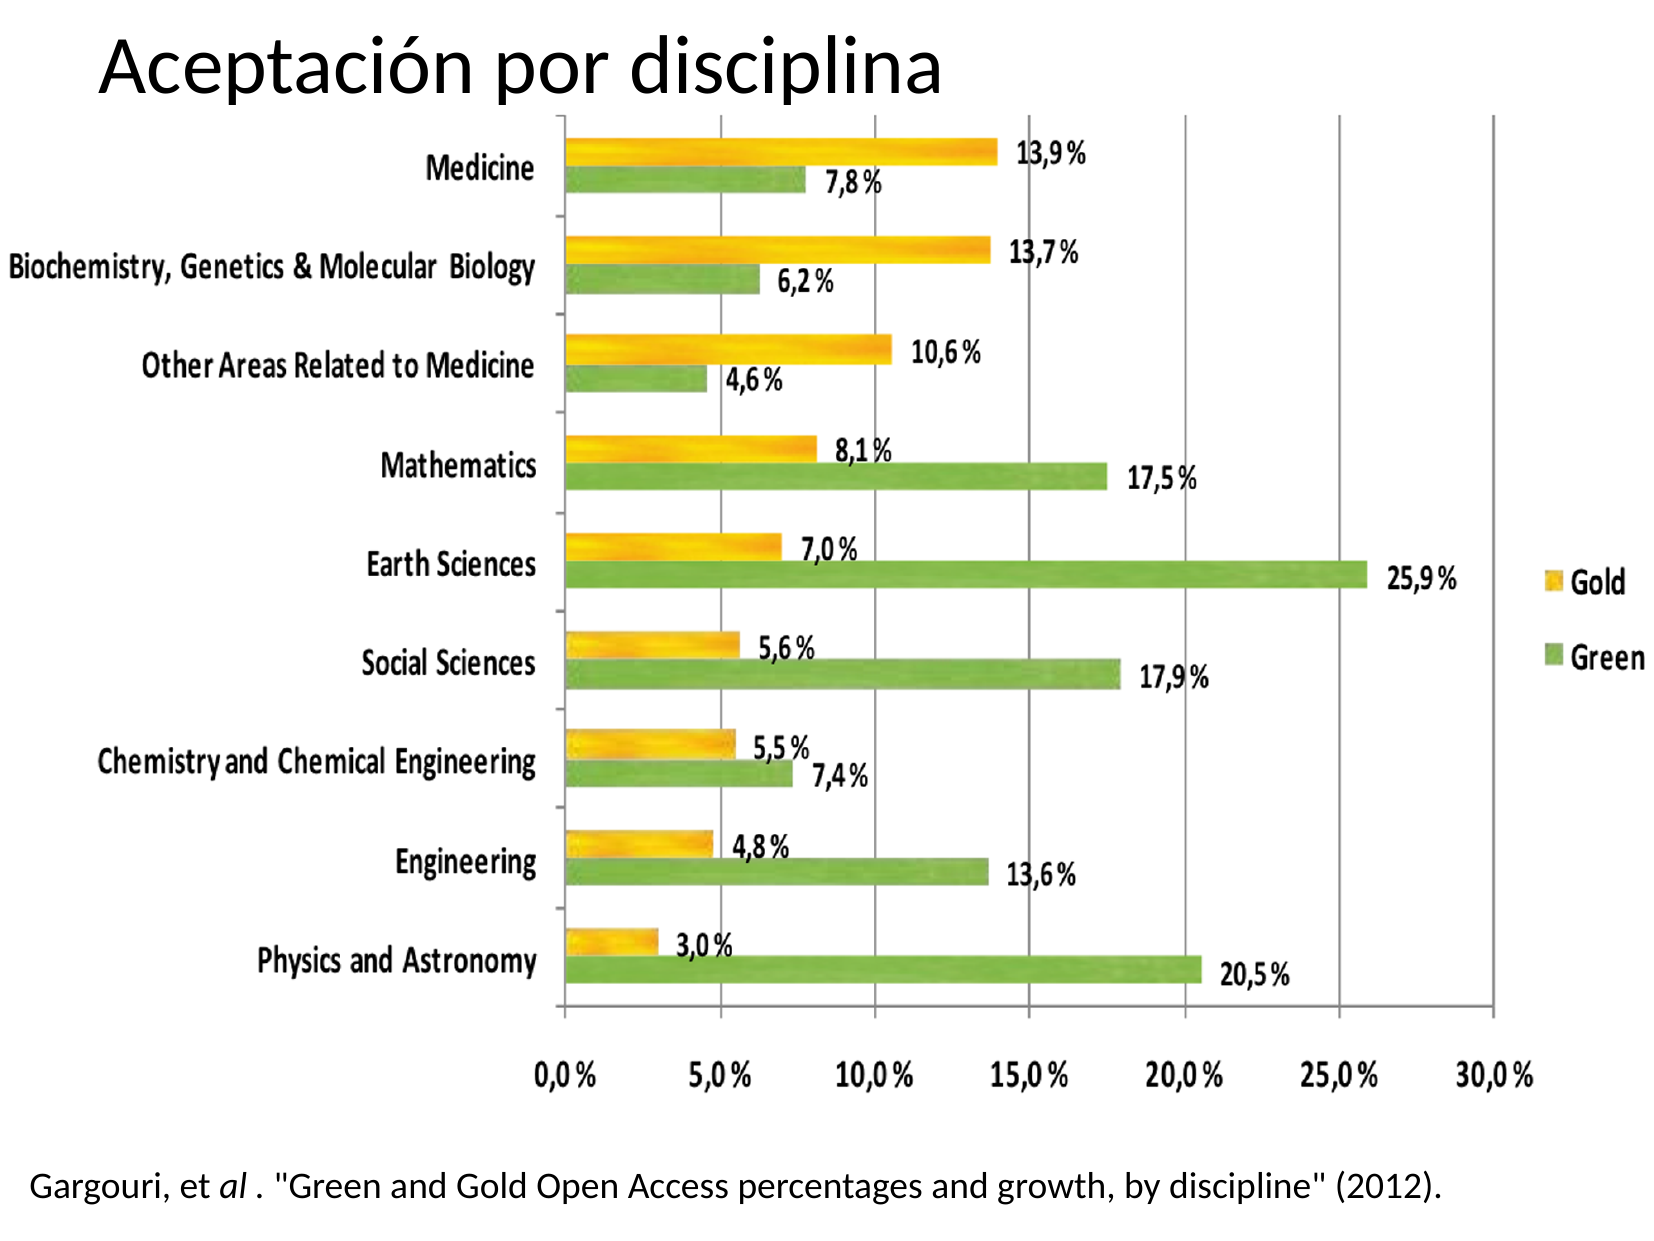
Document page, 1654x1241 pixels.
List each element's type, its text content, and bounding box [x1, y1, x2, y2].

text_box Aceptación por disciplina [82, 1, 962, 103]
picture [0, 105, 1654, 1103]
text_box Gargouri, et al . "Green and Gold Open Access percentages and growth, by discipline" (2012). [12, 1152, 1654, 1214]
